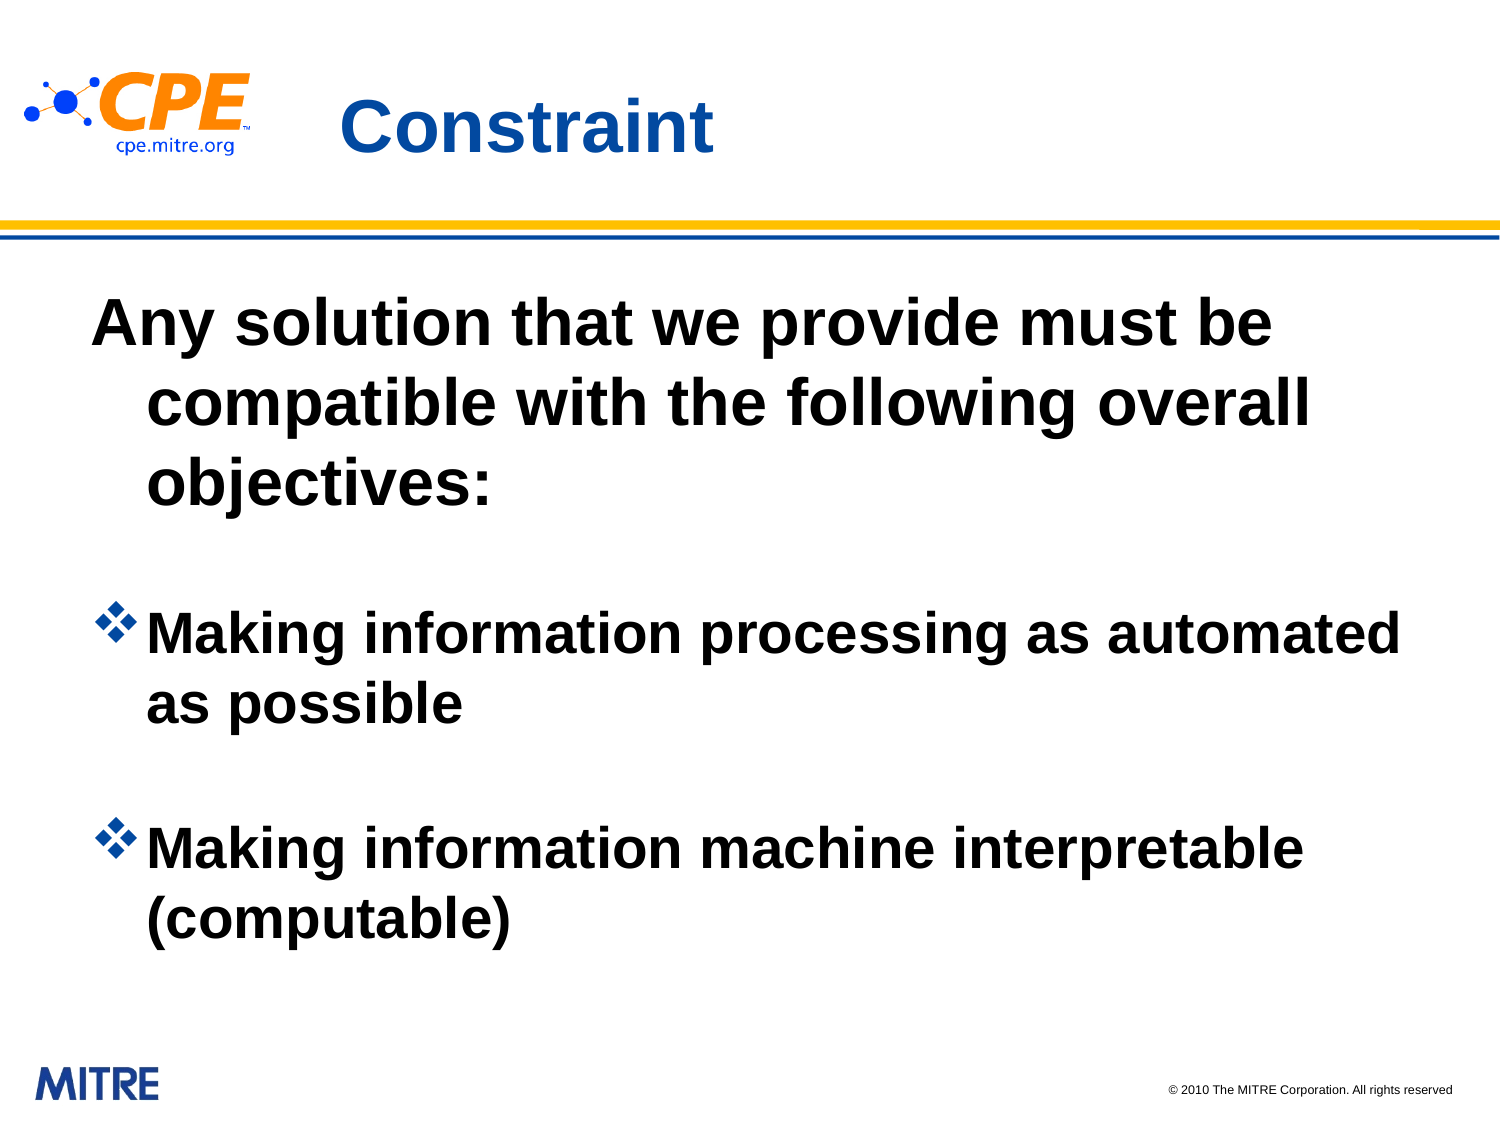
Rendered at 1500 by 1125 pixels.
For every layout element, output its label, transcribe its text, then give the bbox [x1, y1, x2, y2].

list Any solution that we provide must be compatible with the following overall objectives: Making information processing as automated as possible Making information machine interpretable (computable) [74, 271, 1426, 990]
title Constraint [324, 44, 1438, 201]
picture [24, 72, 250, 156]
picture [30, 1064, 163, 1106]
